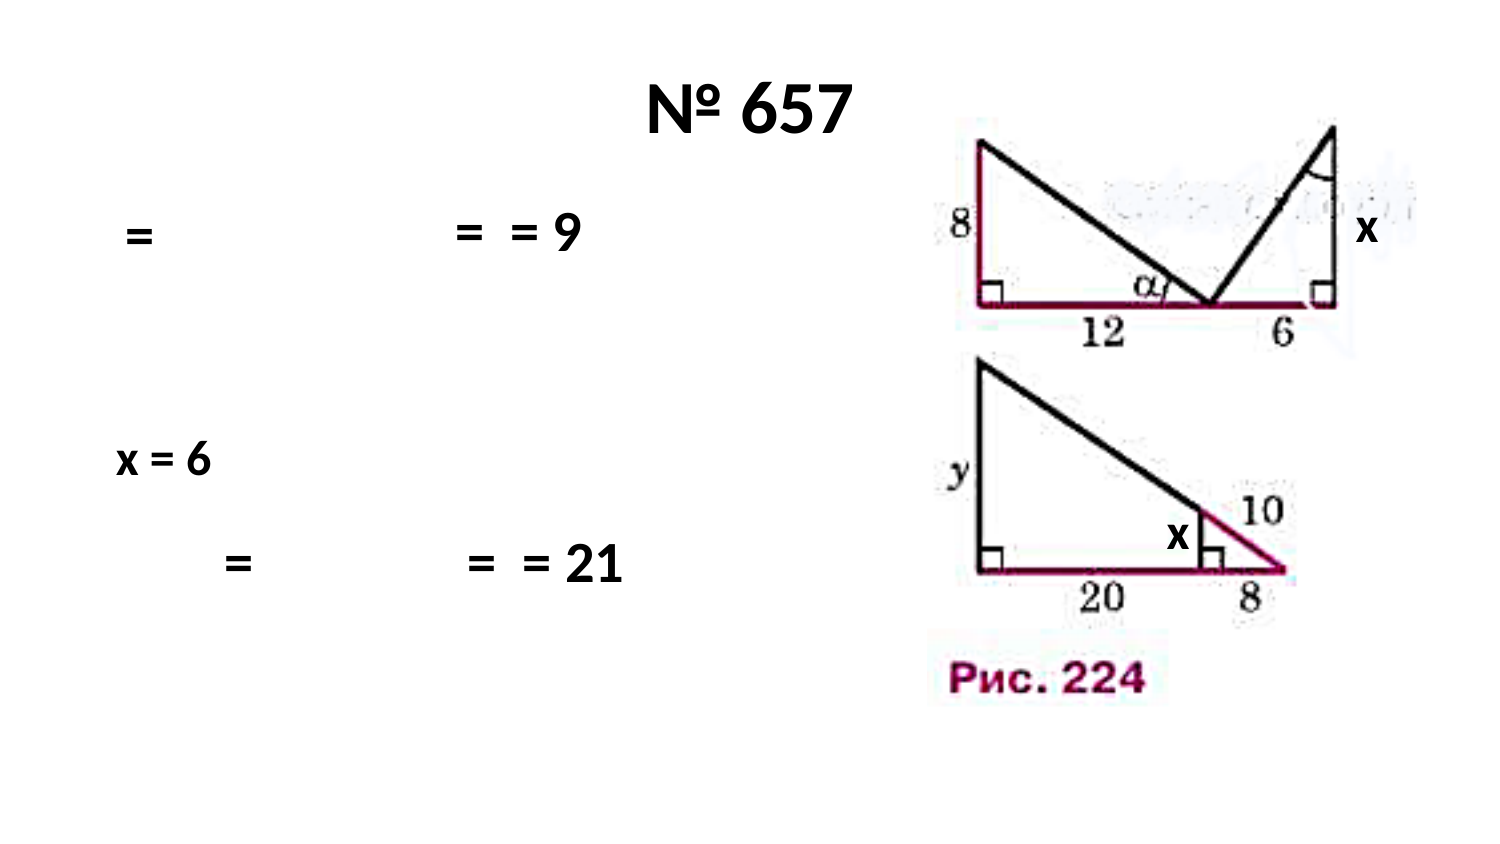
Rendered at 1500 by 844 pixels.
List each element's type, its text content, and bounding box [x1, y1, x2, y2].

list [926, 112, 1417, 731]
text_box х = 6 [100, 418, 227, 493]
title № 657 [75, 33, 1425, 175]
